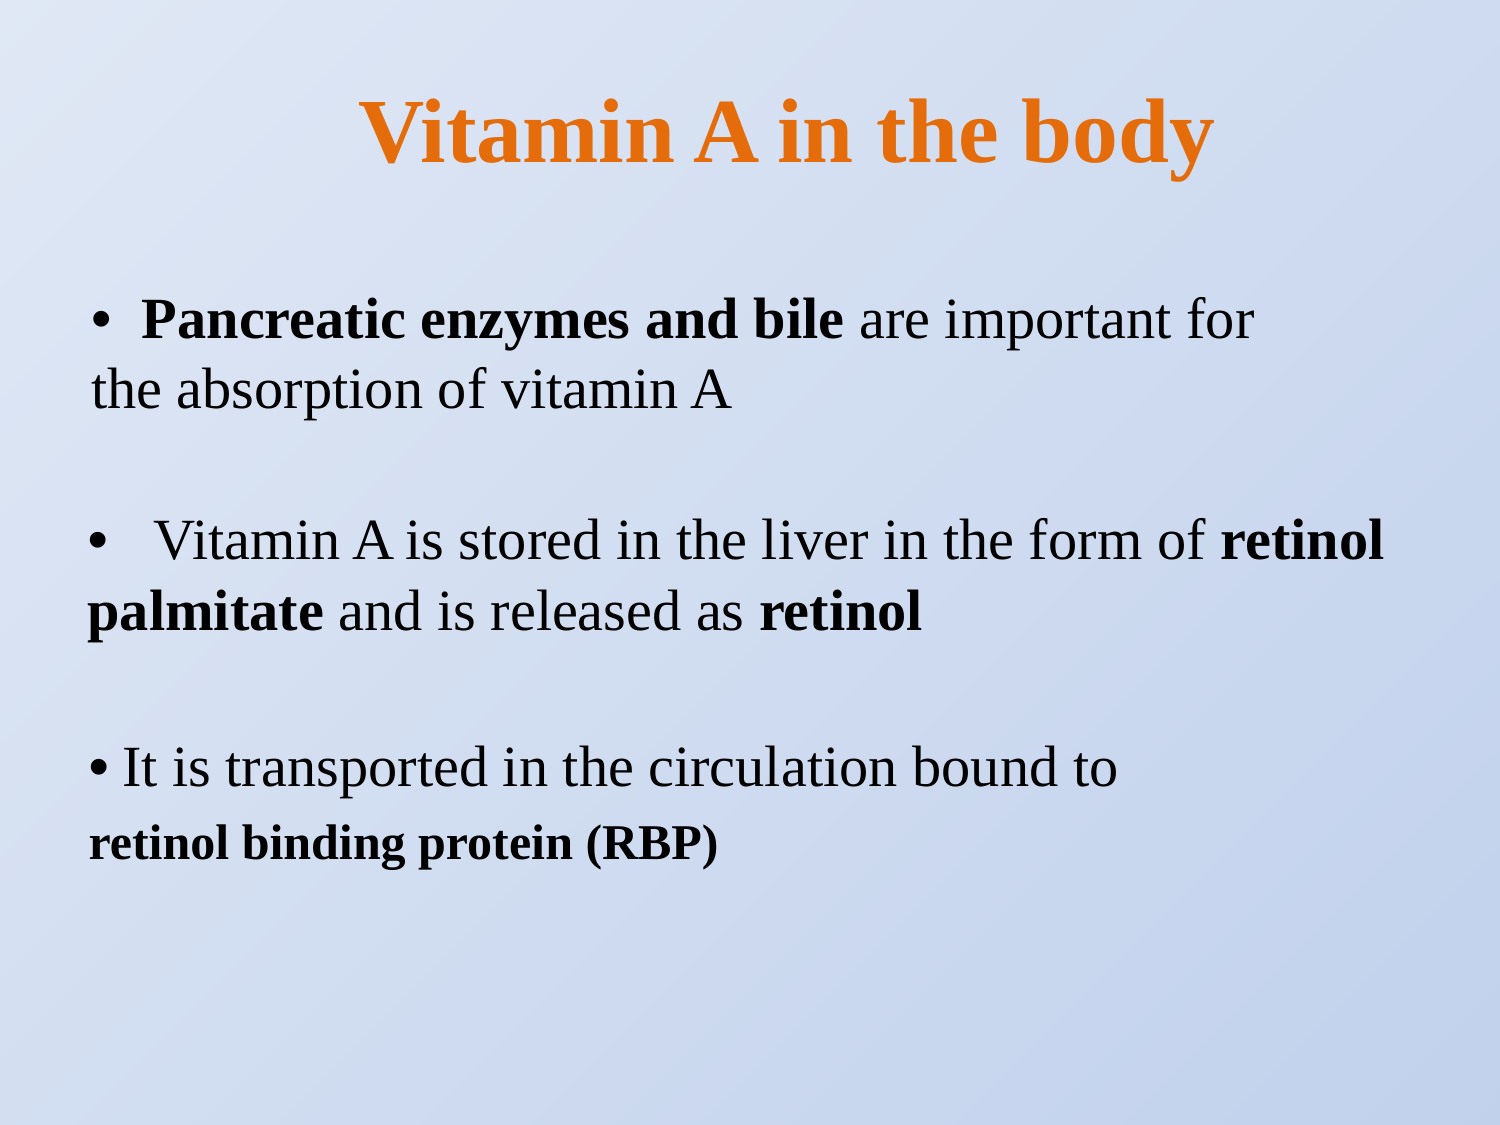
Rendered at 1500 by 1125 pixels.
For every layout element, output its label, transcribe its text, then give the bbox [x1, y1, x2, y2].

text_box • It is transported in the circulation bound to retinol binding protein (RBP) [88, 727, 1388, 870]
text_box Vitamin A in the body [249, 85, 1241, 278]
text_box • Pancreatic enzymes and bile are important for the absorption of vitamin A [90, 278, 1294, 492]
text_box • Vitamin A is stored in the liver in the form of retinol palmitate and is released as retinol [87, 500, 1473, 713]
